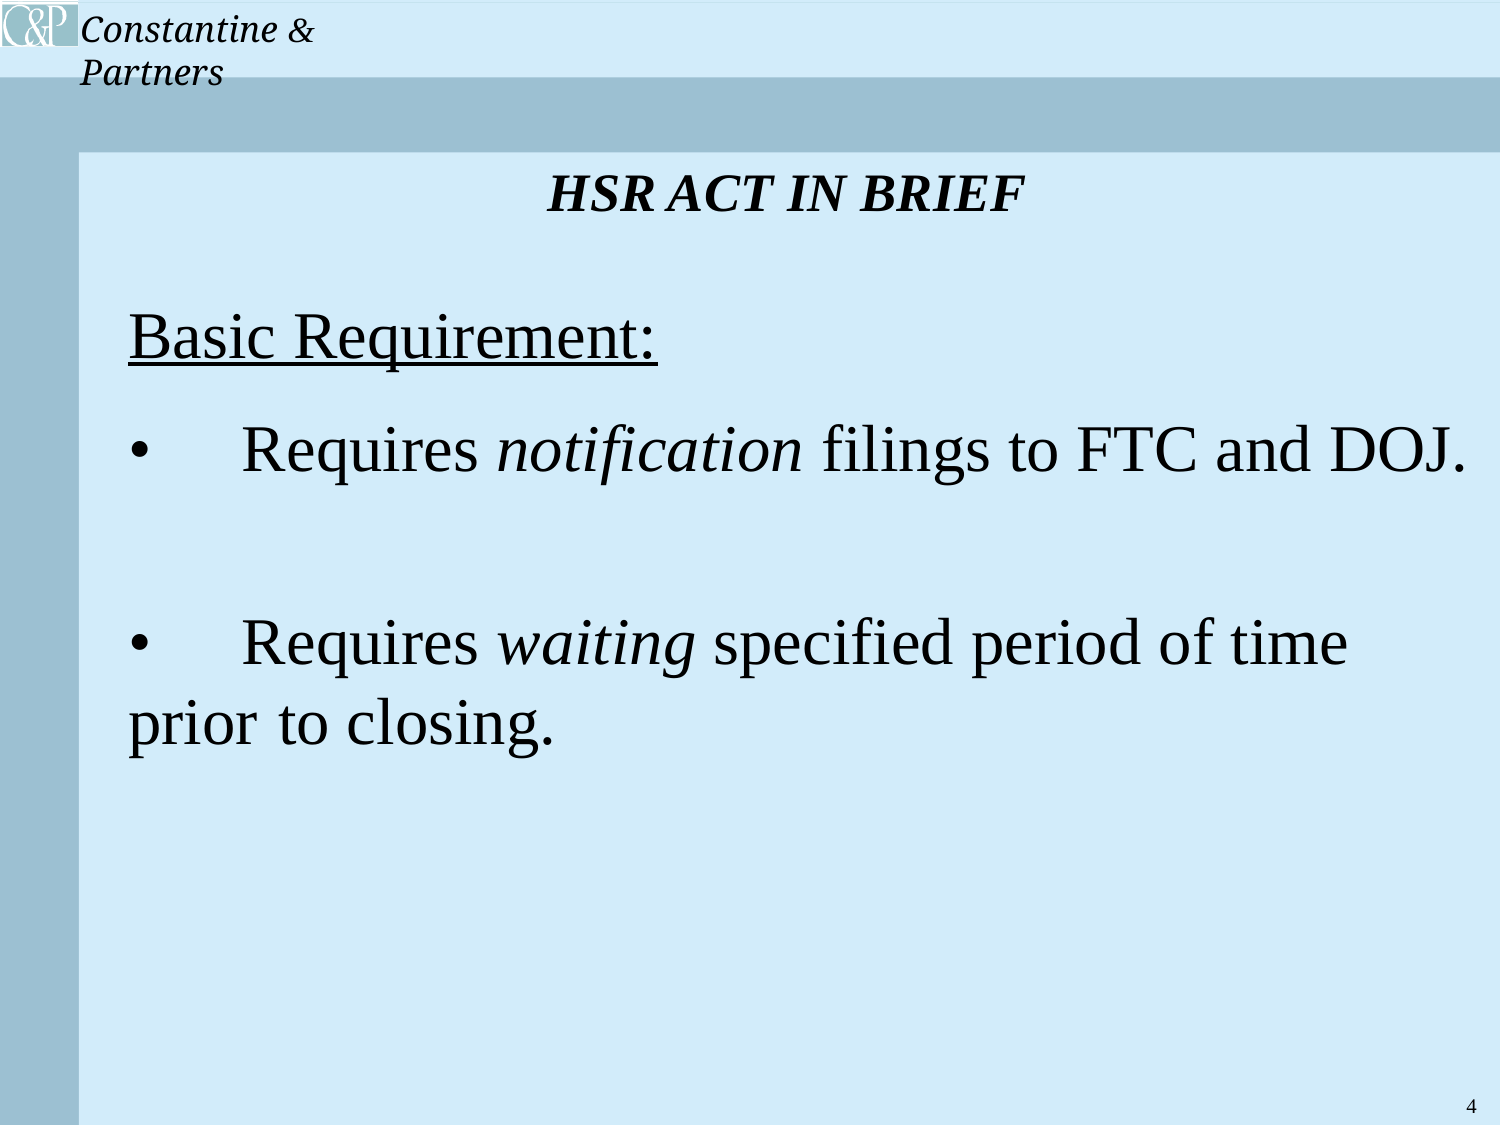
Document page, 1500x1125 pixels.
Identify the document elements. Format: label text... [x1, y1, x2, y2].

text_box Basic Requirement: • Requires notification filings to FTC and DOJ. • Requires waiting specified period of time prior to closing. [74, 284, 1500, 766]
text_box HSR ACT IN BRIEF [74, 149, 1500, 230]
